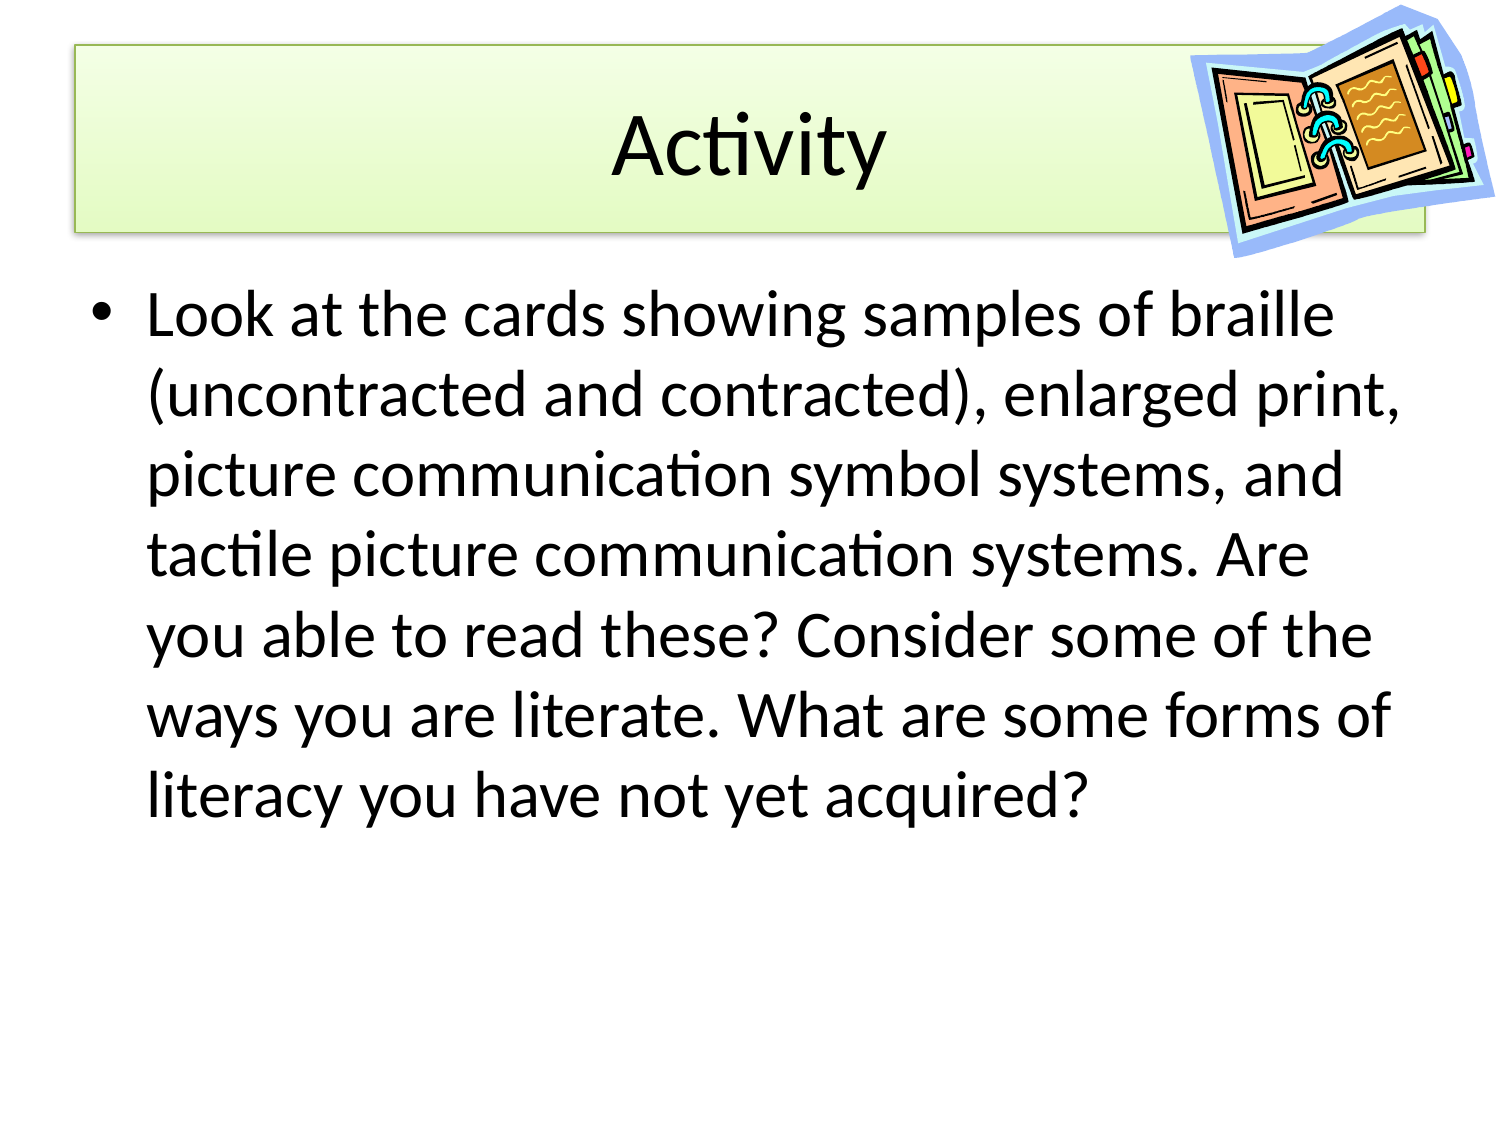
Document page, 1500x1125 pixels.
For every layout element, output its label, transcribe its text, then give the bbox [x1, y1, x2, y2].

picture [1190, 0, 1500, 263]
title Activity [74, 44, 1185, 233]
list Look at the cards showing samples of braille (uncontracted and contracted), enlarged print, picture communication symbol systems, and tactile picture communication systems. Are you able to read these? Consider some of the ways you are literate. What are some forms of literacy you have not yet acquired? [75, 262, 1425, 1005]
